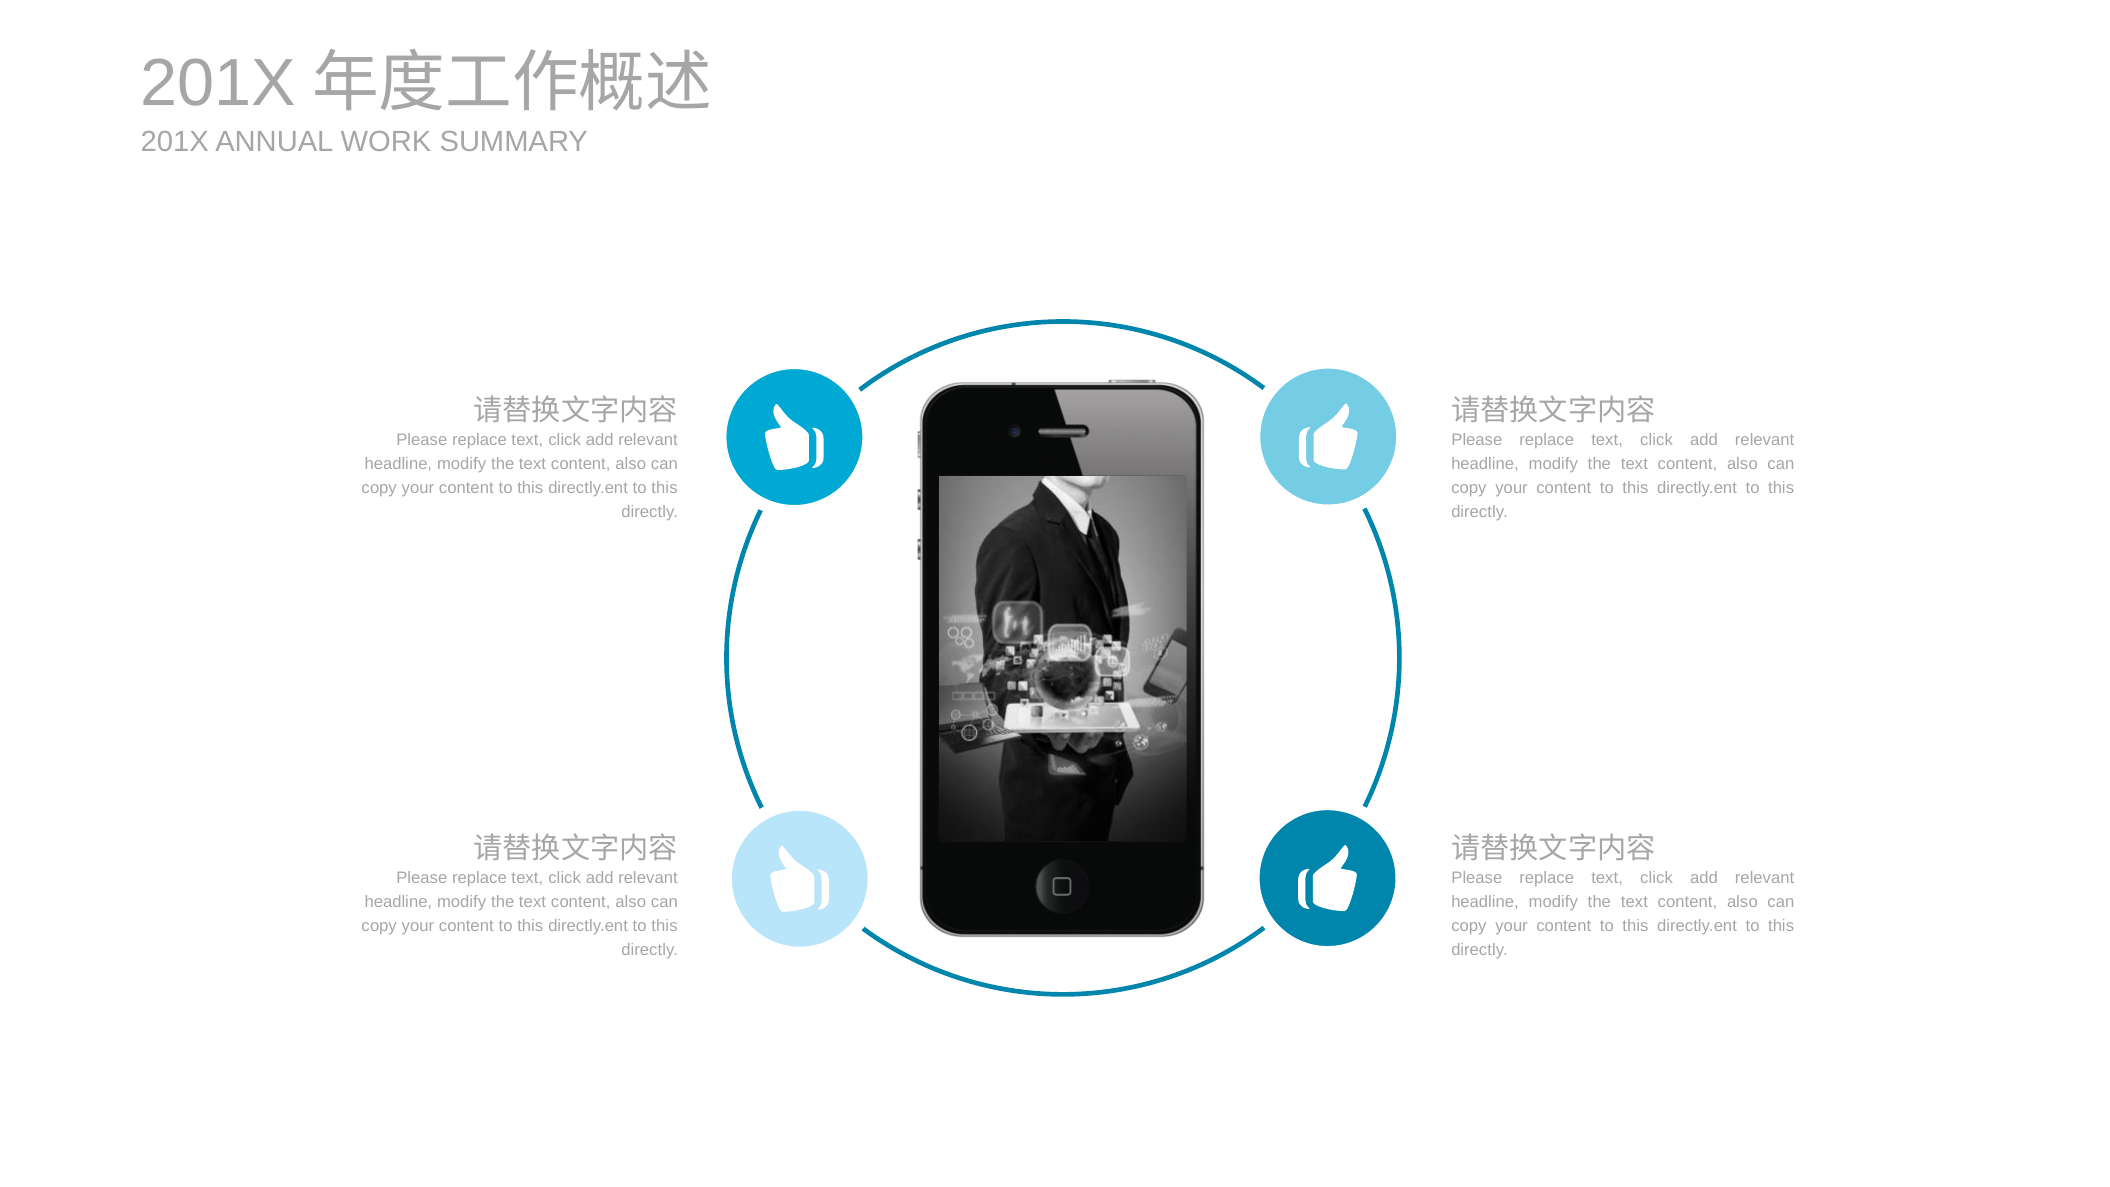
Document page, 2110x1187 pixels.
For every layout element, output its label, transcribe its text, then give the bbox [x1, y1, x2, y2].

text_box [1253, 803, 1402, 953]
text_box Please replace text, click add relevant headline, modify the text content, also can copy your content to this directly.ent to this directly. [1436, 417, 1810, 535]
text_box 201X ANNUAL WORK SUMMARY [140, 122, 602, 158]
text_box 请替换文字内容 [1436, 814, 1727, 856]
text_box 请替换文字内容 [402, 376, 693, 417]
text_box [725, 804, 874, 953]
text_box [1254, 362, 1403, 511]
text_box 请替换文字内容 [402, 814, 693, 856]
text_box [908, 377, 1218, 939]
text_box Please replace text, click add relevant headline, modify the text content, also can copy your content to this directly.ent to this directly. [1436, 856, 1810, 973]
text_box 请替换文字内容 [1436, 376, 1727, 417]
text_box Please replace text, click add relevant headline, modify the text content, also can copy your content to this directly.ent to this directly. [319, 417, 693, 535]
text_box Please replace text, click add relevant headline, modify the text content, also can copy your content to this directly.ent to this directly. [319, 856, 693, 973]
text_box 201X年度工作概述 [140, 38, 789, 119]
text_box [725, 320, 1401, 996]
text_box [720, 362, 869, 512]
